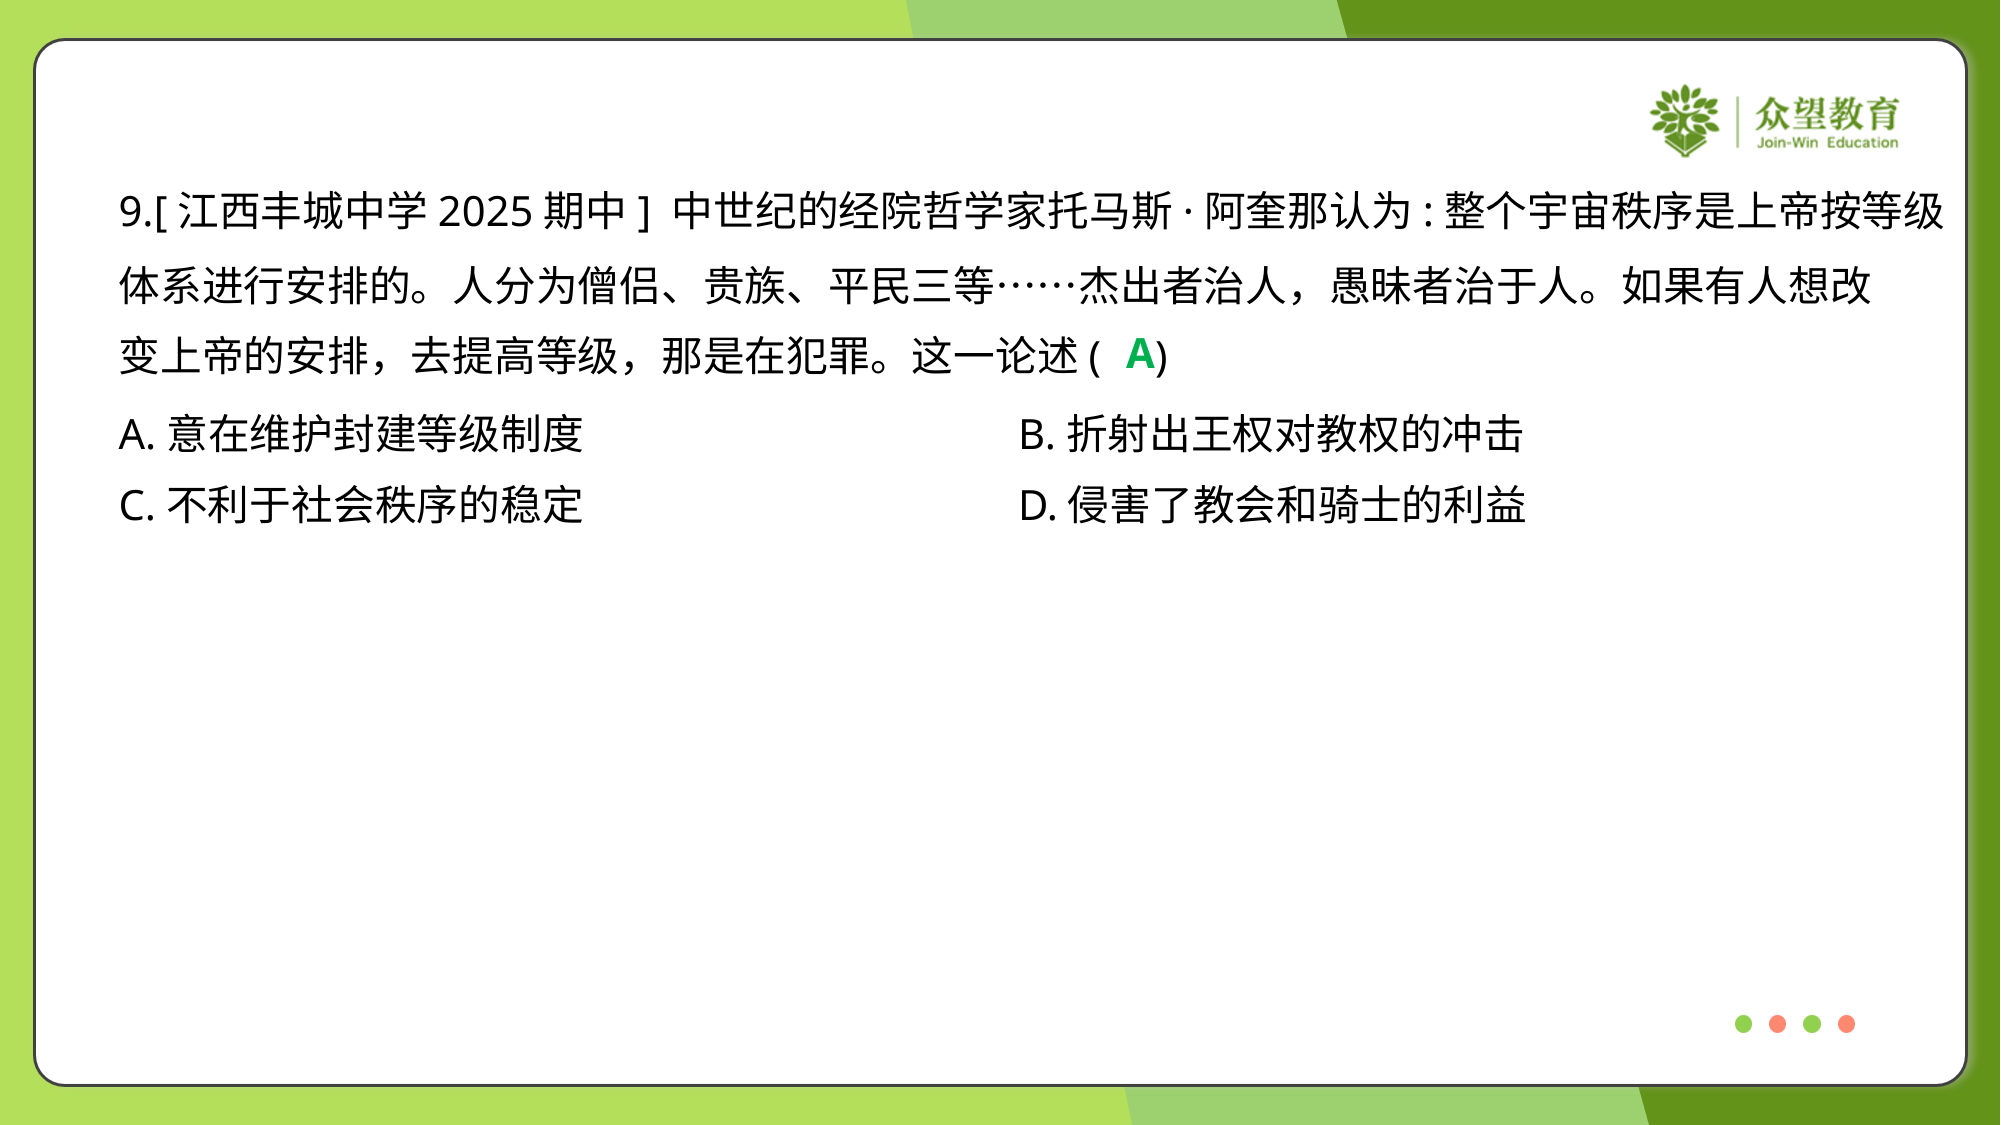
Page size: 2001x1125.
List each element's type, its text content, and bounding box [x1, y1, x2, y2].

text_box 9.[江西丰城中学2025期中] 中世纪的经院哲学家托马斯·阿奎那认为:整个宇宙秩序是上帝按等级 体系进行安排的。人分为僧侣、贵族、平民三等……杰出者治人，愚昧者治于人。如果有人想改 变上帝的安排，去提高等级，那是在犯罪。这一论述( ) [118, 159, 1883, 373]
text_box A.意在维护封建等级制度 B.折射出王权对教权的冲击 C.不利于社会秩序的稳定 D.侵害了教会和骑士的利益 [118, 382, 1883, 522]
text_box A [1109, 306, 1172, 371]
picture [0, 0, 2000, 1125]
